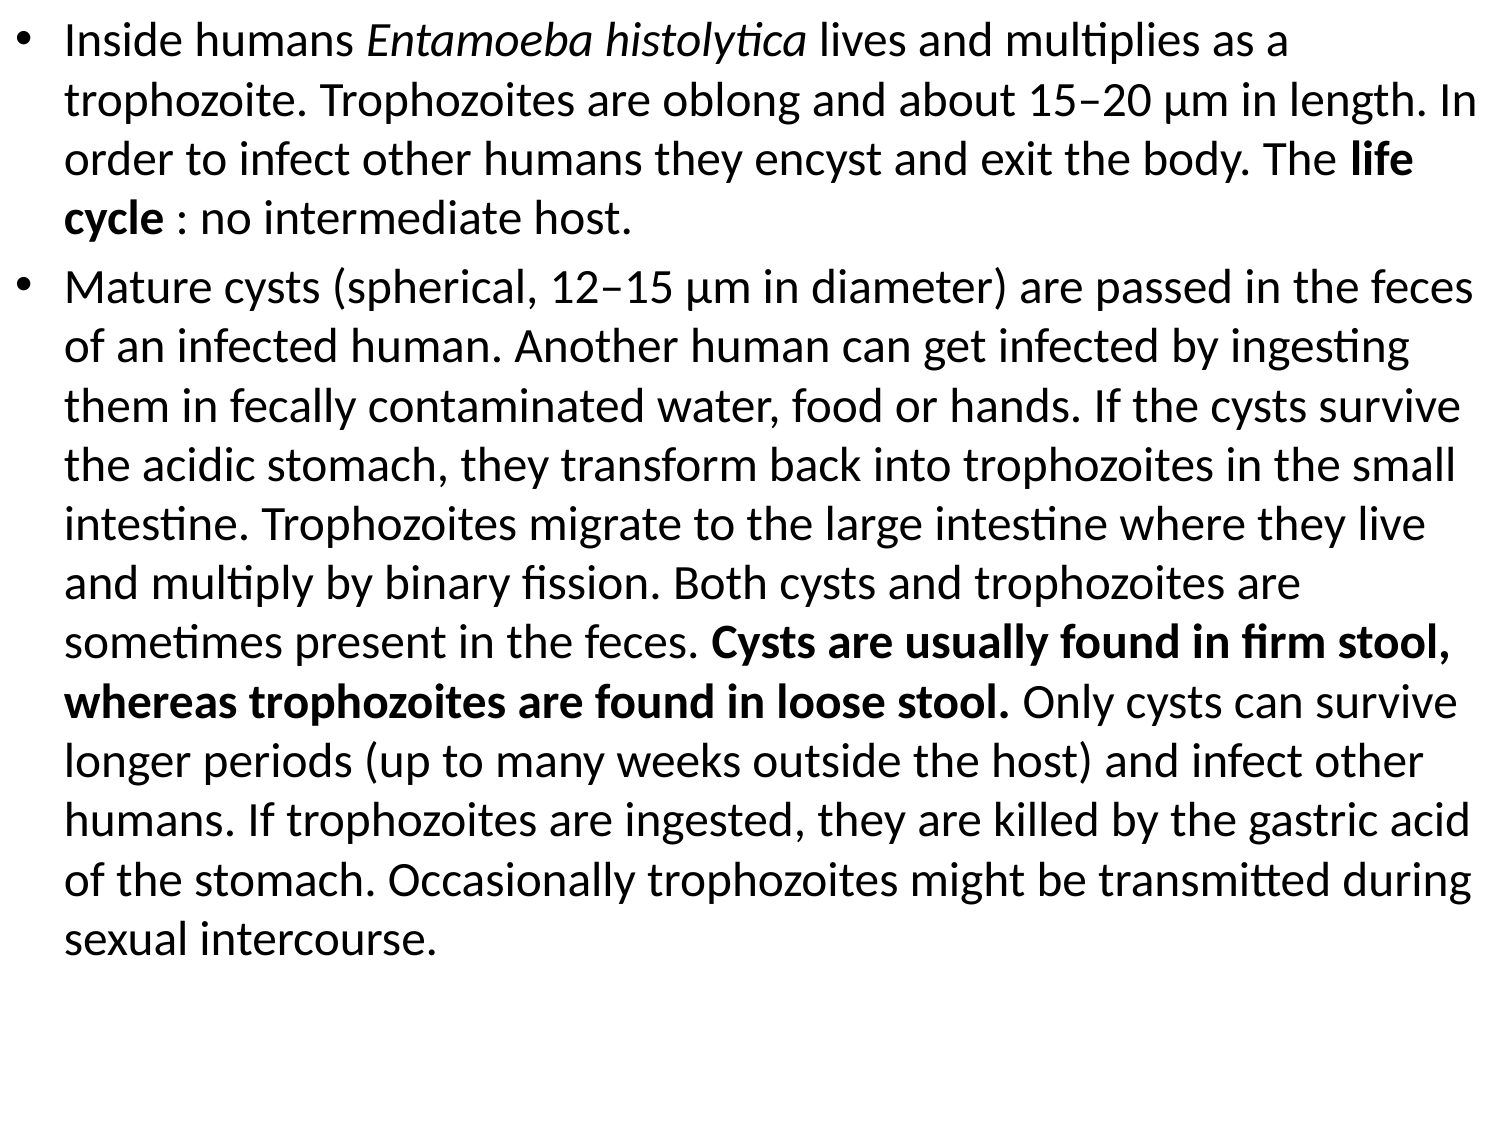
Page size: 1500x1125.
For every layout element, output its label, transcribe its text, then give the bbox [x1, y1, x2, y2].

list Inside humans Entamoeba histolytica lives and multiplies as a trophozoite. Trophozoites are oblong and about 15–20 µm in length. In order to infect other humans they encyst and exit the body. The life cycle : no intermediate host. Mature cysts (spherical, 12–15 µm in diameter) are passed in the feces of an infected human. Another human can get infected by ingesting them in fecally contaminated water, food or hands. If the cysts survive the acidic stomach, they transform back into trophozoites in the small intestine. Trophozoites migrate to the large intestine where they live and multiply by binary fission. Both cysts and trophozoites are sometimes present in the feces. Cysts are usually found in firm stool, whereas trophozoites are found in loose stool. Only cysts can survive longer periods (up to many weeks outside the host) and infect other humans. If trophozoites are ingested, they are killed by the gastric acid of the stomach. Occasionally trophozoites might be transmitted during sexual intercourse. [0, 0, 1500, 1005]
